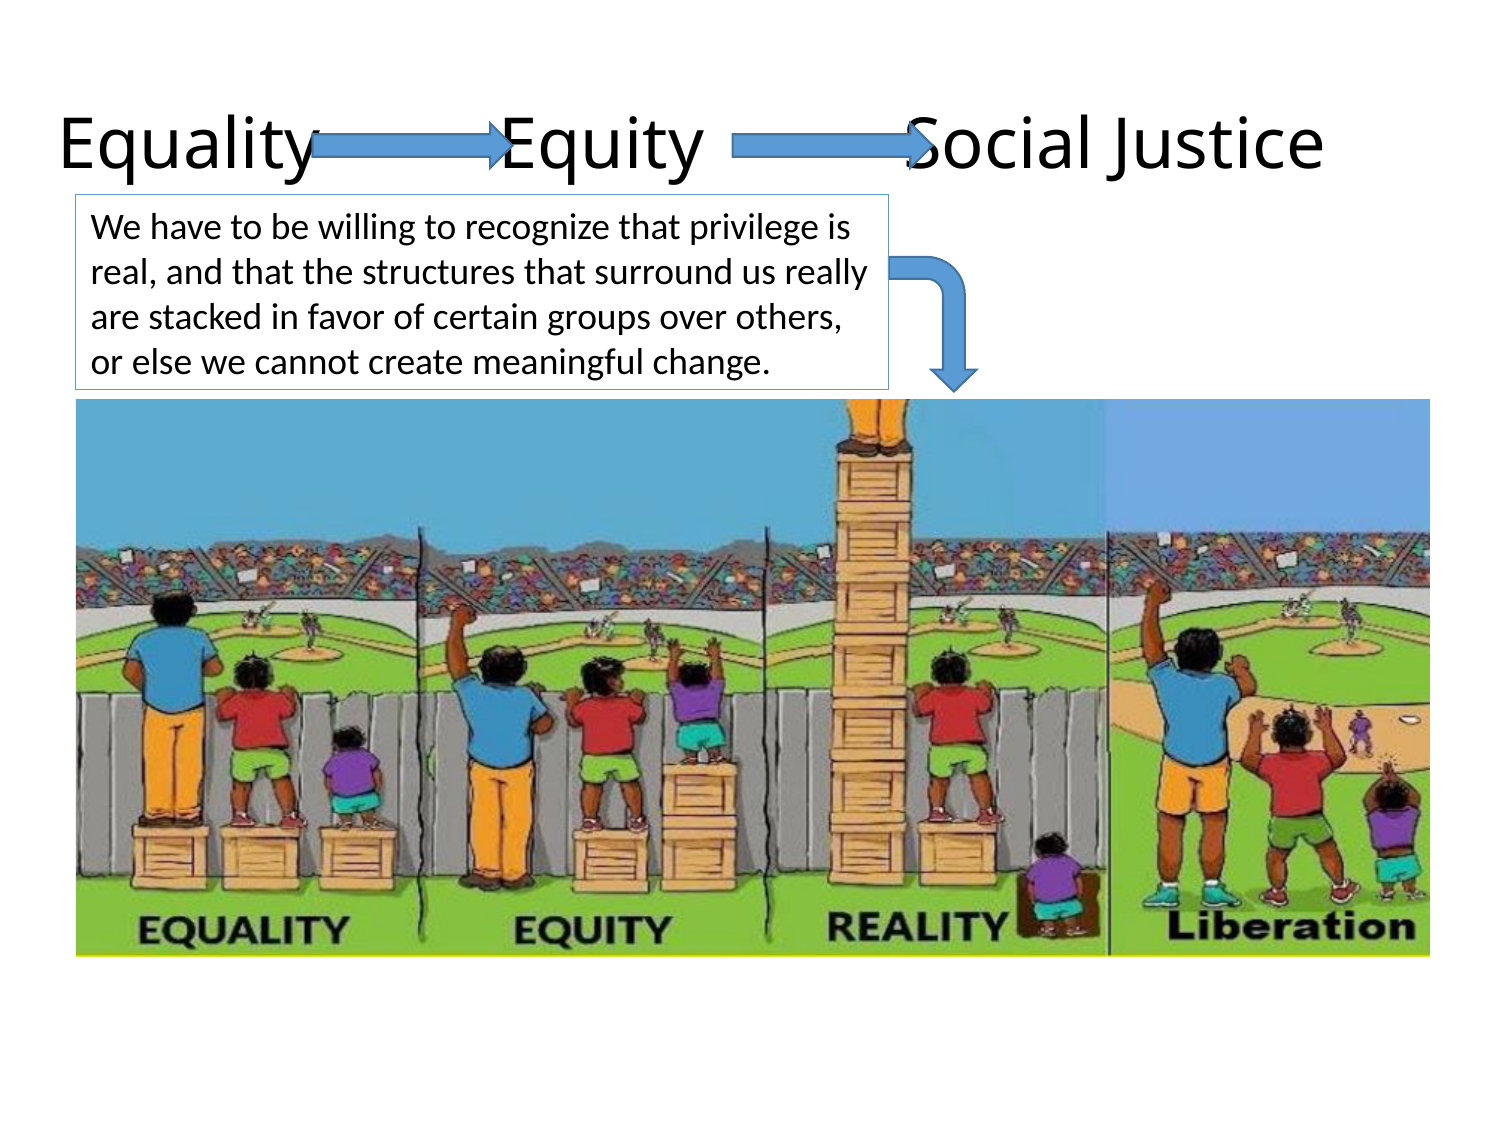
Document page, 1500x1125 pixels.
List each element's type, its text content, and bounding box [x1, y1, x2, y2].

text_box [889, 255, 980, 394]
text_box [731, 120, 935, 171]
text_box [311, 120, 515, 171]
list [75, 399, 1430, 958]
text_box Equality Equity Social Justice [42, 90, 1438, 201]
text_box We have to be willing to recognize that privilege is real, and that the structures that surround us really are stacked in favor of certain groups over others, or else we cannot create meaningful change. [75, 194, 889, 390]
